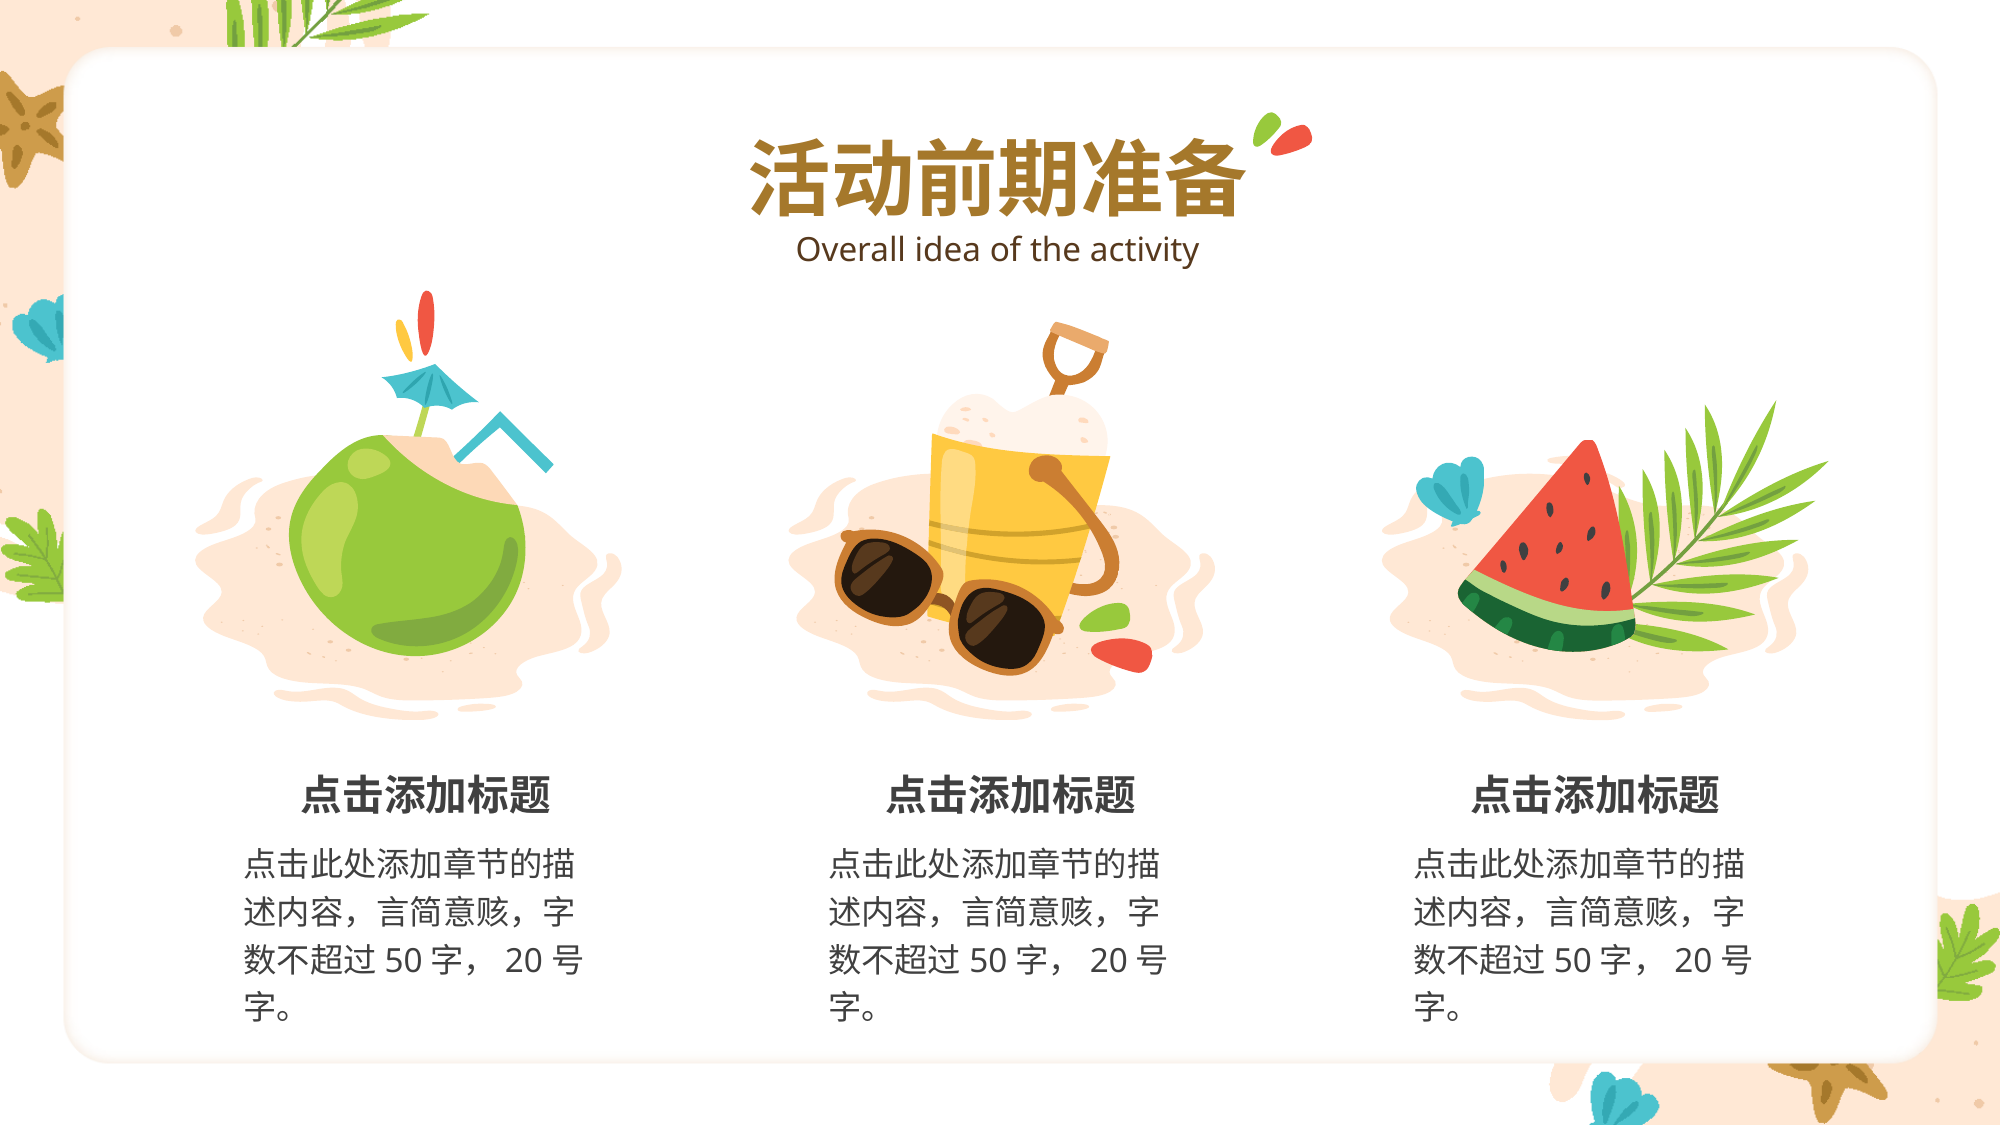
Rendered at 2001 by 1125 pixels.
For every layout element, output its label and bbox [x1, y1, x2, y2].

picture [0, 0, 2000, 1125]
text_box [1389, 761, 1802, 988]
text_box [804, 761, 1217, 988]
text_box [219, 761, 632, 988]
text_box [195, 294, 622, 720]
text_box [788, 320, 1216, 720]
text_box [1381, 399, 1829, 720]
text_box [600, 118, 1395, 277]
